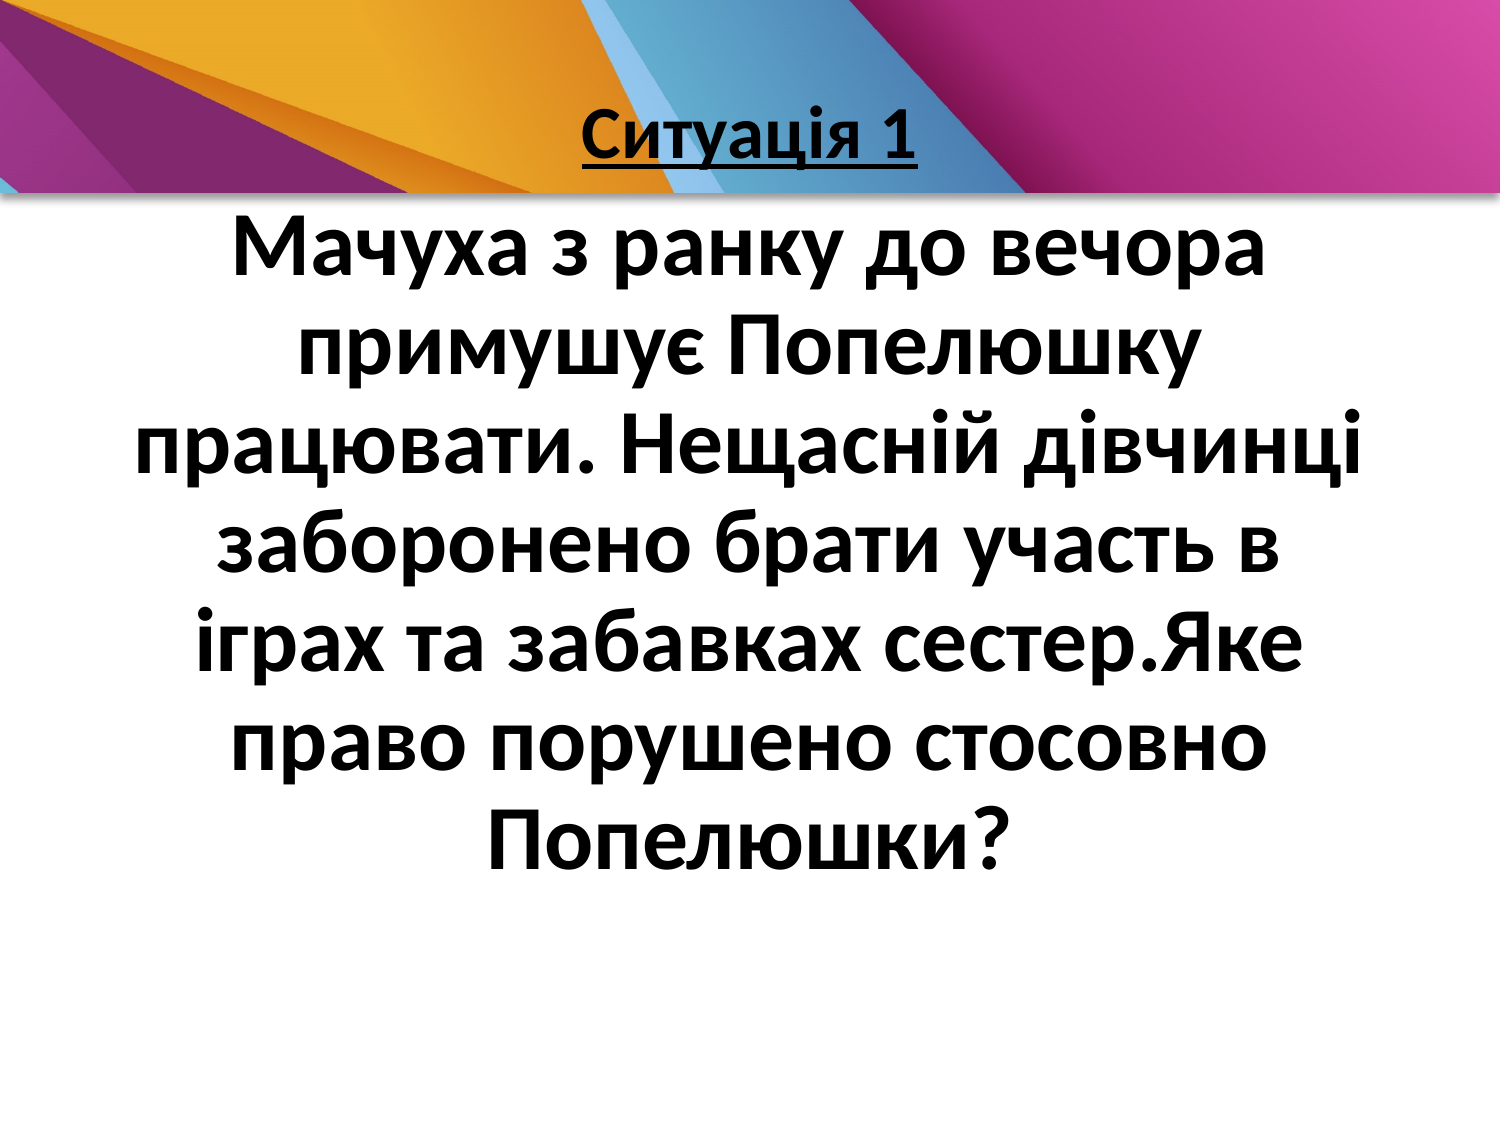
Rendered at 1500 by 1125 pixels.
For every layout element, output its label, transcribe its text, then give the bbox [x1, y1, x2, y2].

list Ситуація 1 Мачуха з ранку до вечора примушує Попелюшку працювати. Нещасній дівчинці заборонено брати участь в іграх та забавках сестер.Яке право порушено стосовно Попелюшки? [103, 86, 1397, 1014]
picture [0, 0, 1500, 193]
